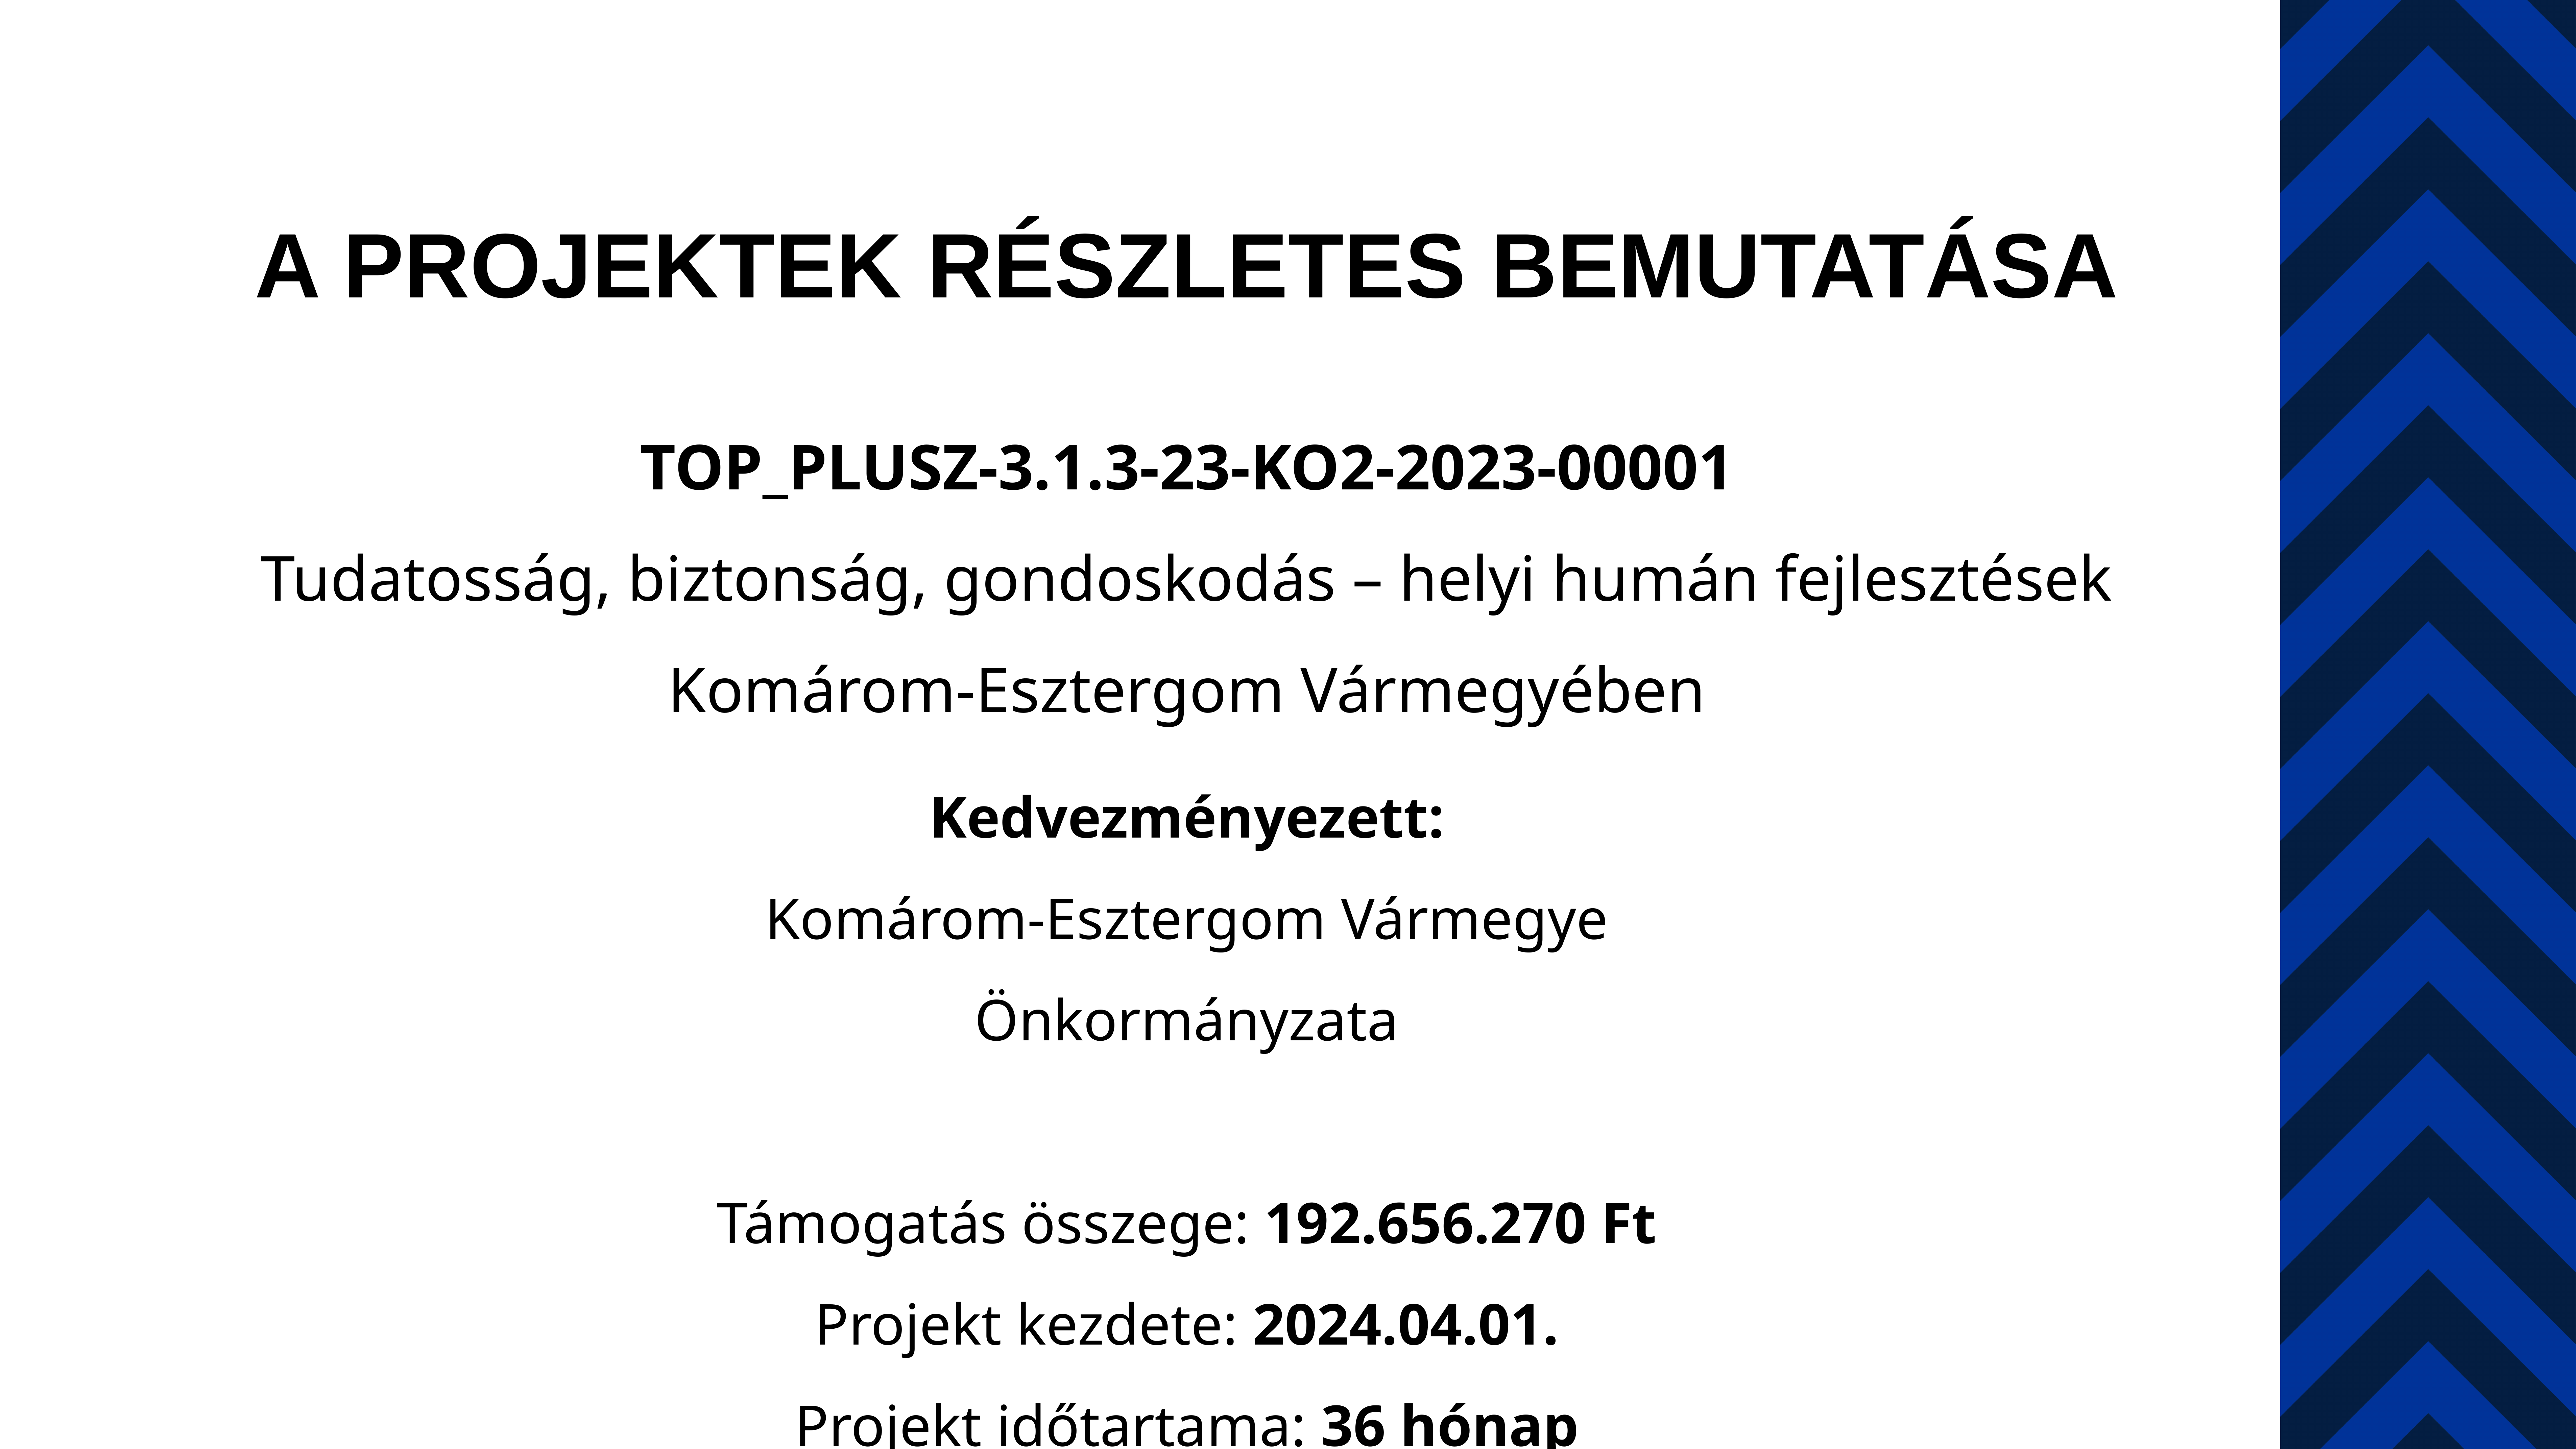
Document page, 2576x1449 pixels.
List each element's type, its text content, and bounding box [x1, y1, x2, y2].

text_box Kedvezményezett: Komárom-Esztergom Vármegye Önkormányzata Támogatás összege: 192.656.270 Ft Projekt kezdete: 2024.04.01. Projekt időtartama: 36 hónap [543, 745, 1831, 1449]
picture [2280, 0, 2576, 1449]
text_box A projektek részletes bemutatása TOP_PLUSZ-3.1.3-23-KO2-2023-00001 Tudatosság, biztonság, gondoskodás – helyi humán fejlesztések Komárom-Esztergom Vármegyében [194, 129, 2180, 727]
